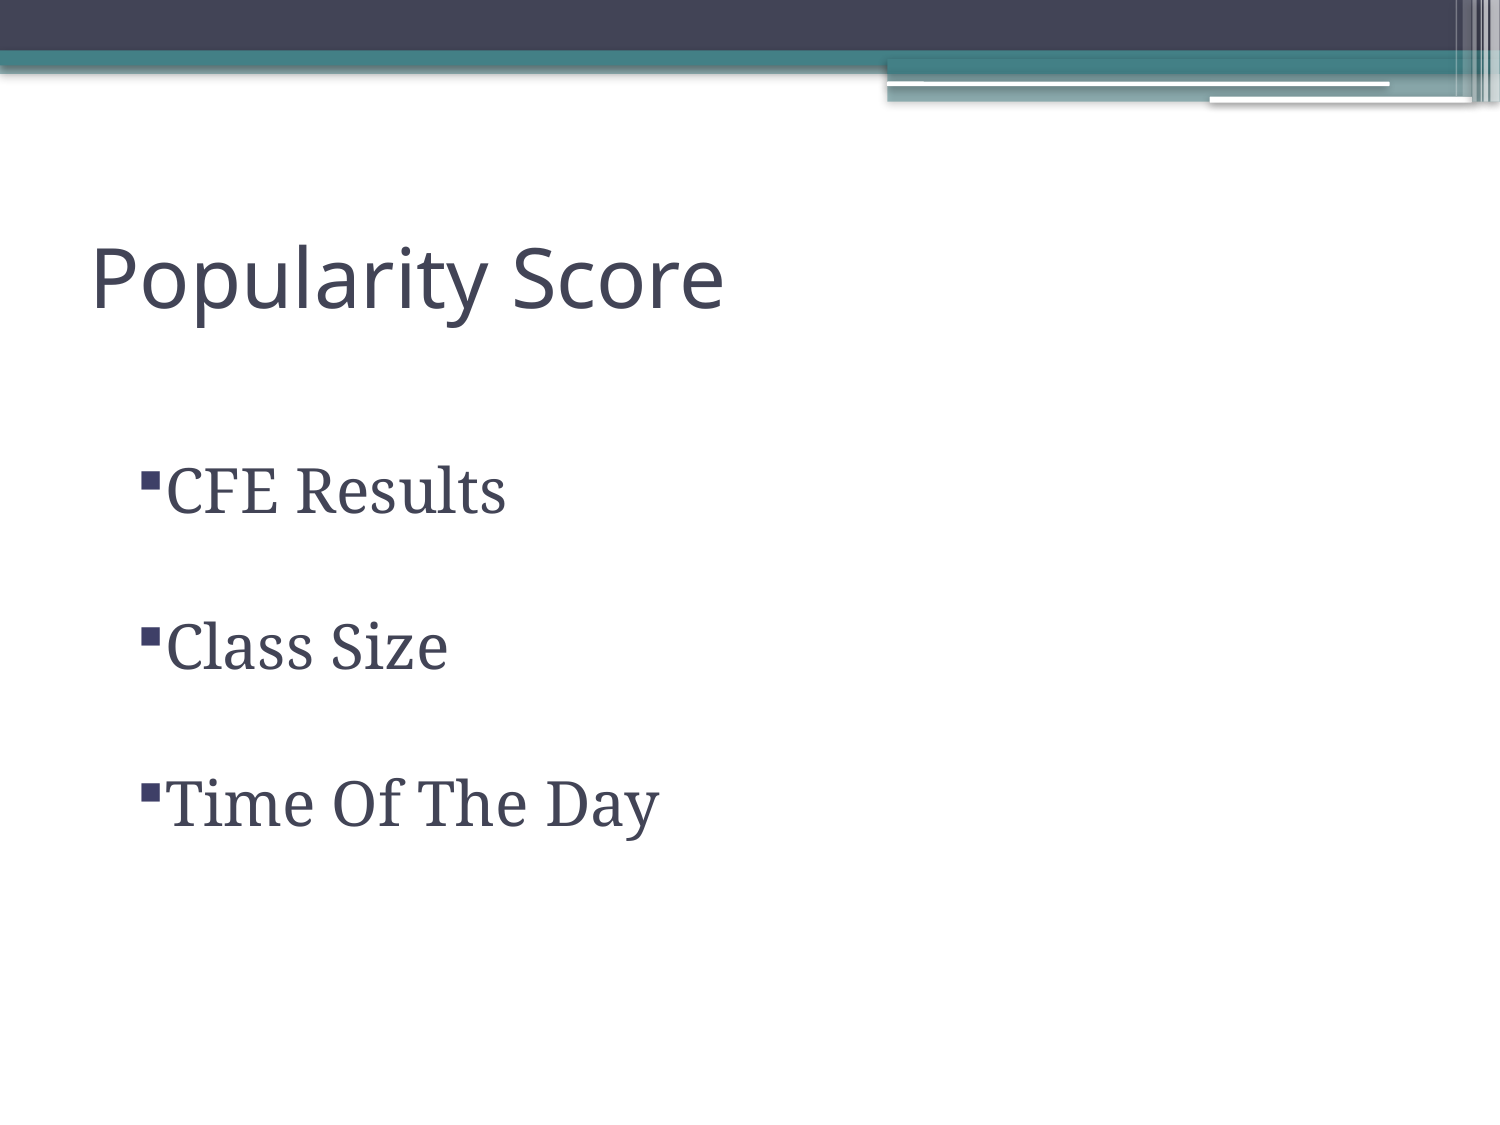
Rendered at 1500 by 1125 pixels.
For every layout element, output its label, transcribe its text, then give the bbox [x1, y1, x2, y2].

title Popularity Score [75, 187, 1425, 363]
list CFE Results Class Size Time Of The Day [75, 368, 1425, 1079]
